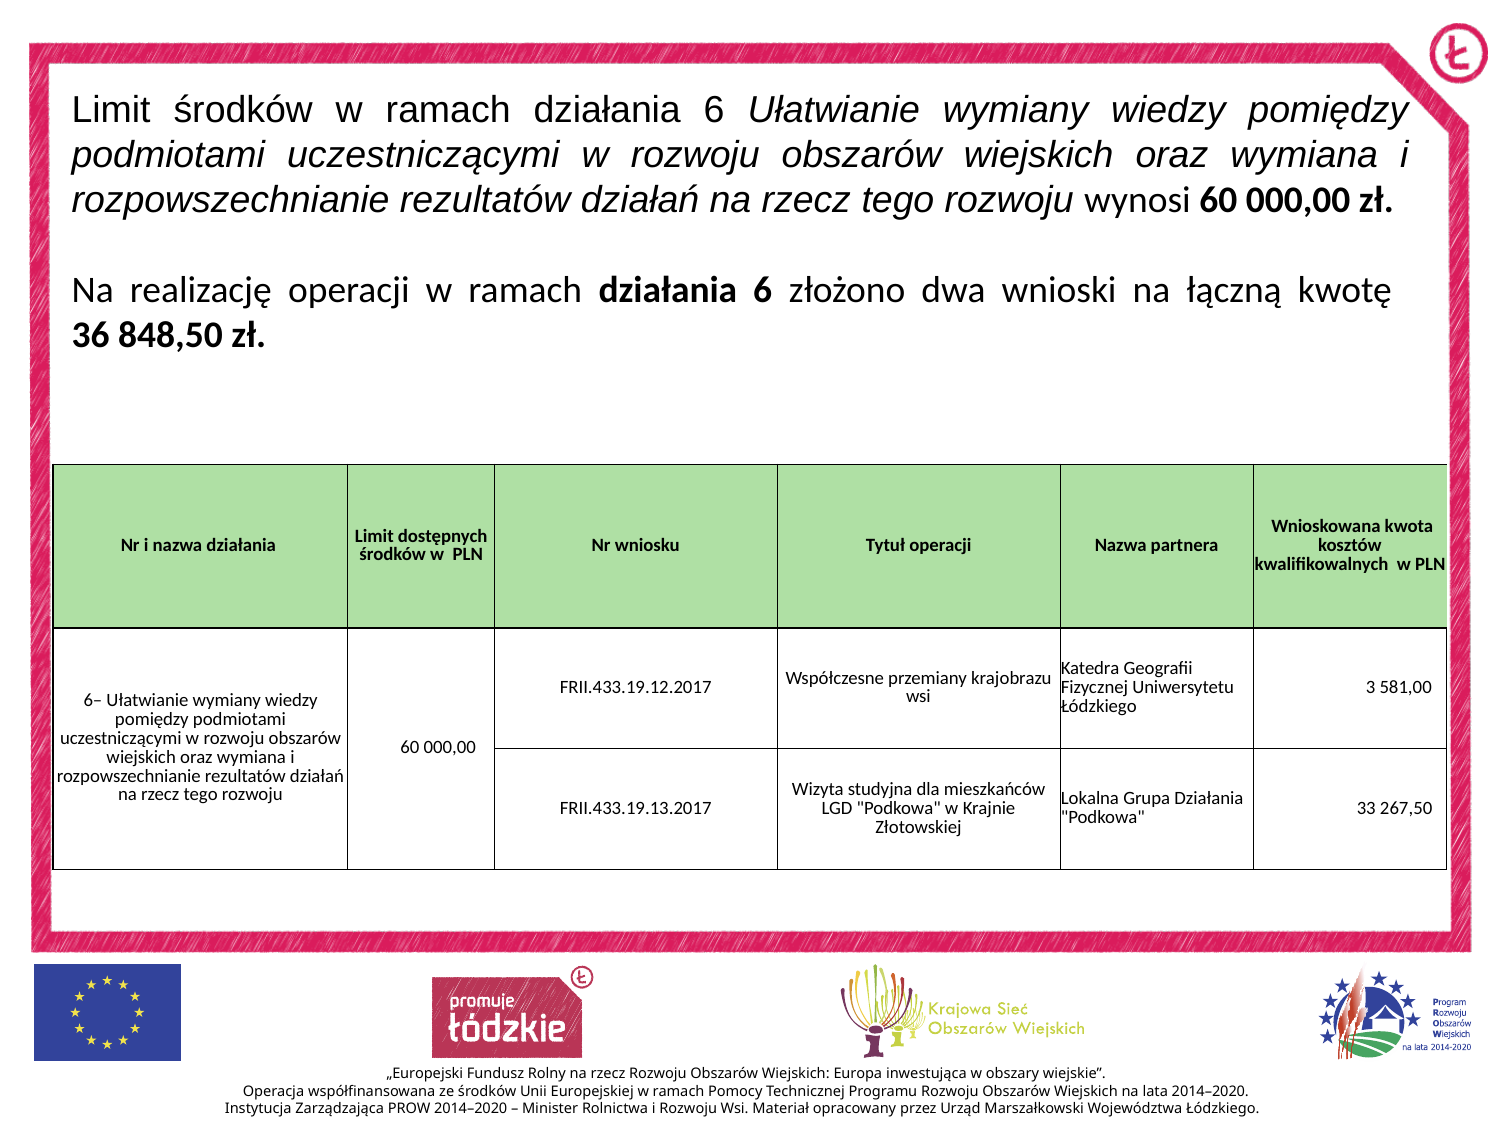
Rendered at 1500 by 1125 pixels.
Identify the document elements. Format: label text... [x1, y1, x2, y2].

picture [32, 959, 1474, 1063]
picture [29, 23, 1489, 953]
text_box „Europejski Fundusz Rolny na rzecz Rozwoju Obszarów Wiejskich: Europa inwestująca w obszary wiejskie”. Operacja współfinansowana ze środków Unii Europejskiej w ramach Pomocy Technicznej Programu Rozwoju Obszarów Wiejskich na lata 2014–2020. Instytucja Zarządzająca PROW 2014–2020 – Minister Rolnictwa i Rozwoju Wsi. Materiał opracowany przez Urząd Marszałkowski Województwa Łódzkiego. [209, 1071, 1283, 1124]
